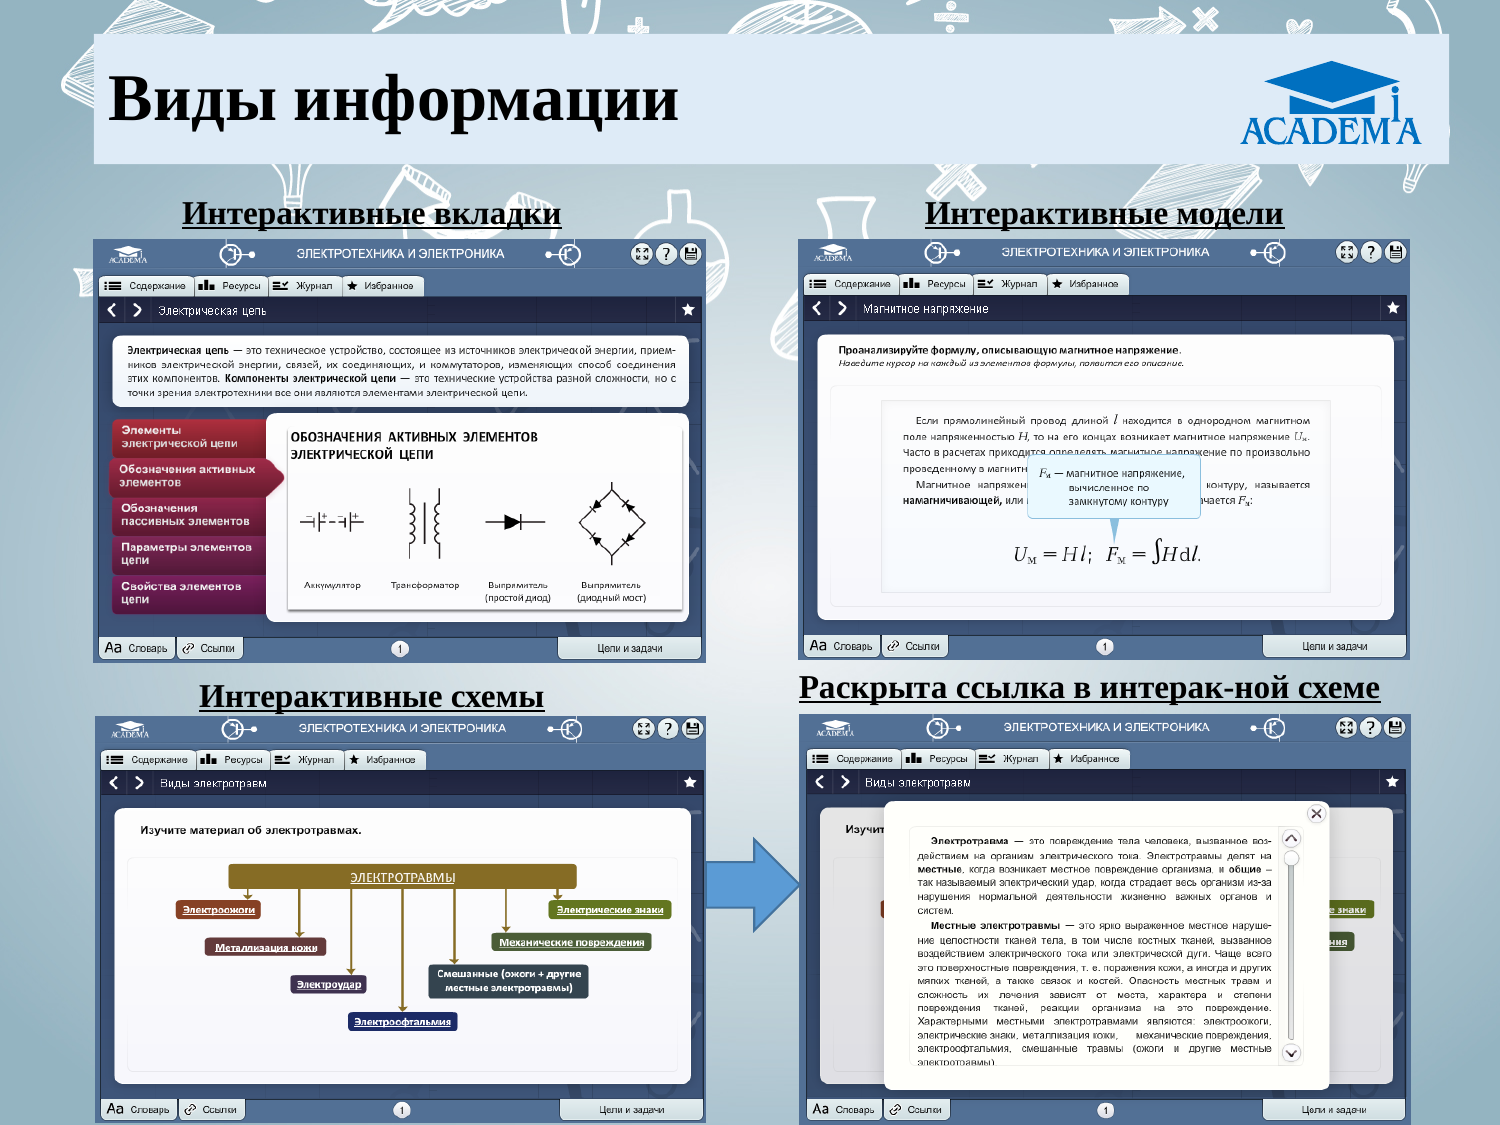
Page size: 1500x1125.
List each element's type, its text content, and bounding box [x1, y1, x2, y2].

text_box Интерактивные модели [798, 184, 1411, 239]
text_box Виды информации [93, 33, 1450, 165]
text_box Интерактивные схемы [66, 667, 679, 722]
text_box Интерактивные вкладки [66, 184, 679, 239]
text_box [1240, 60, 1422, 145]
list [95, 716, 706, 1123]
text_box Раскрыта ссылка в интерак-ной схеме [767, 658, 1412, 713]
picture [0, 0, 1500, 1125]
text_box [706, 836, 799, 933]
